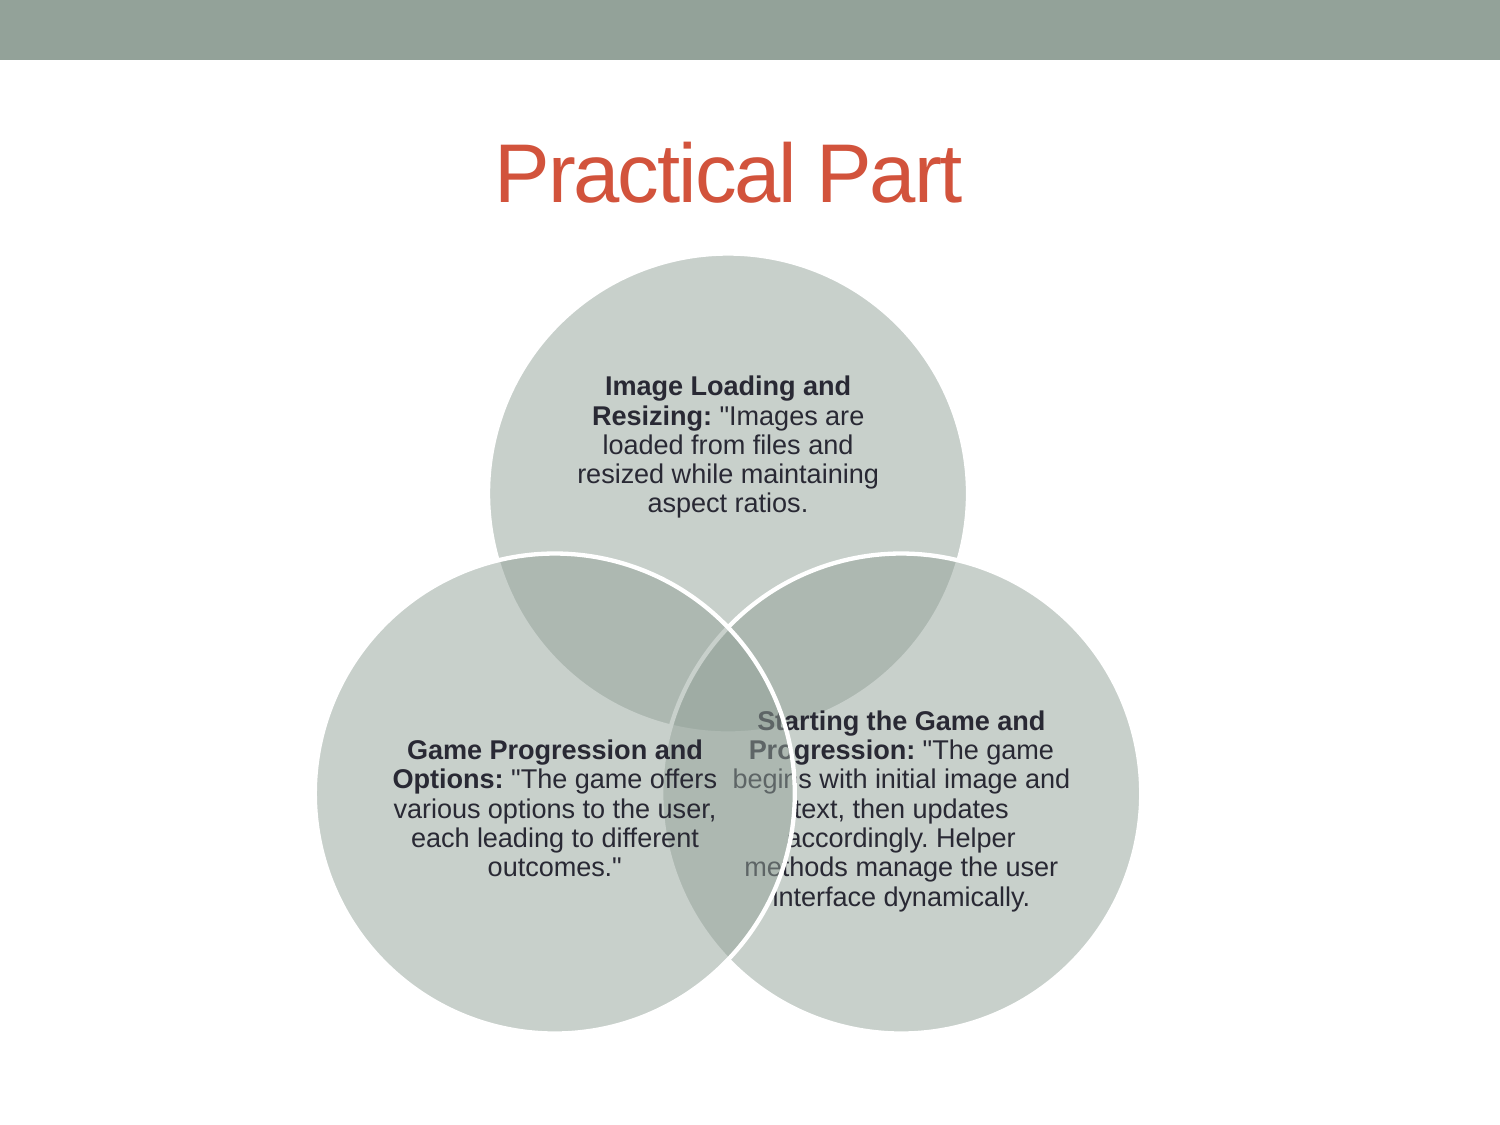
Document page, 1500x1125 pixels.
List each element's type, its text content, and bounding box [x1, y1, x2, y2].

title Practical Part [75, 87, 1425, 250]
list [52, 243, 1404, 1044]
